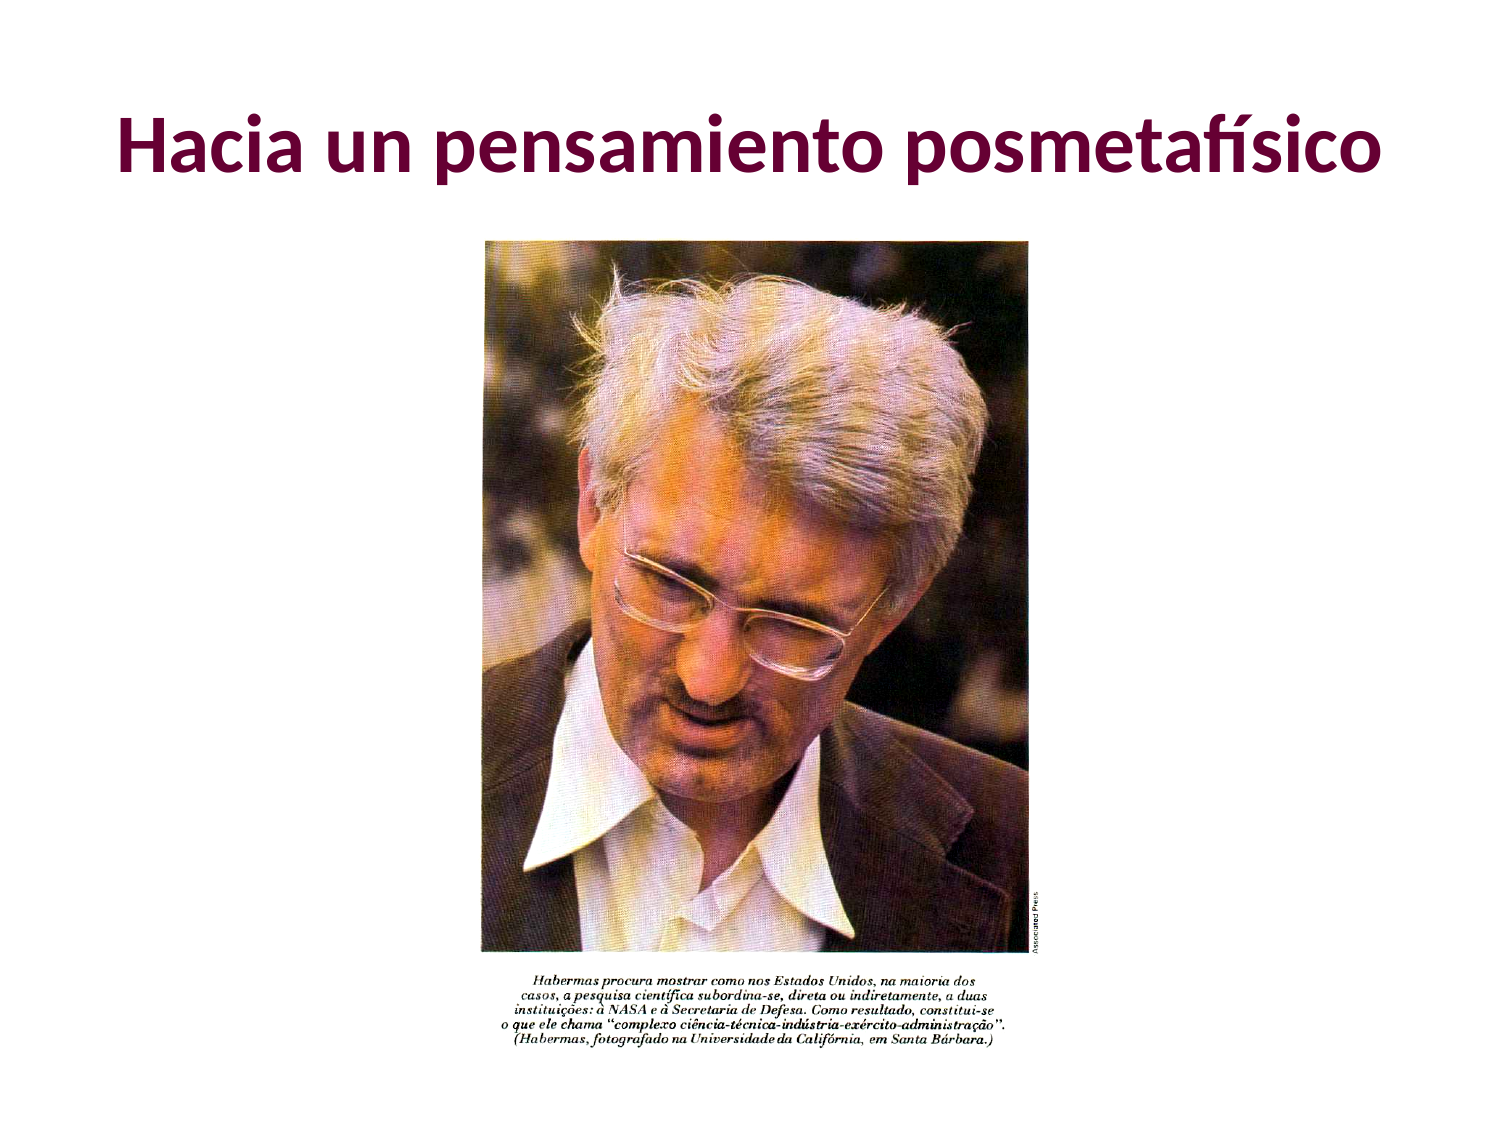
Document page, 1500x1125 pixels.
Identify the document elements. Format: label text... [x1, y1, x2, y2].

title Hacia un pensamiento posmetafísico [75, 45, 1425, 233]
picture [471, 235, 1039, 1064]
